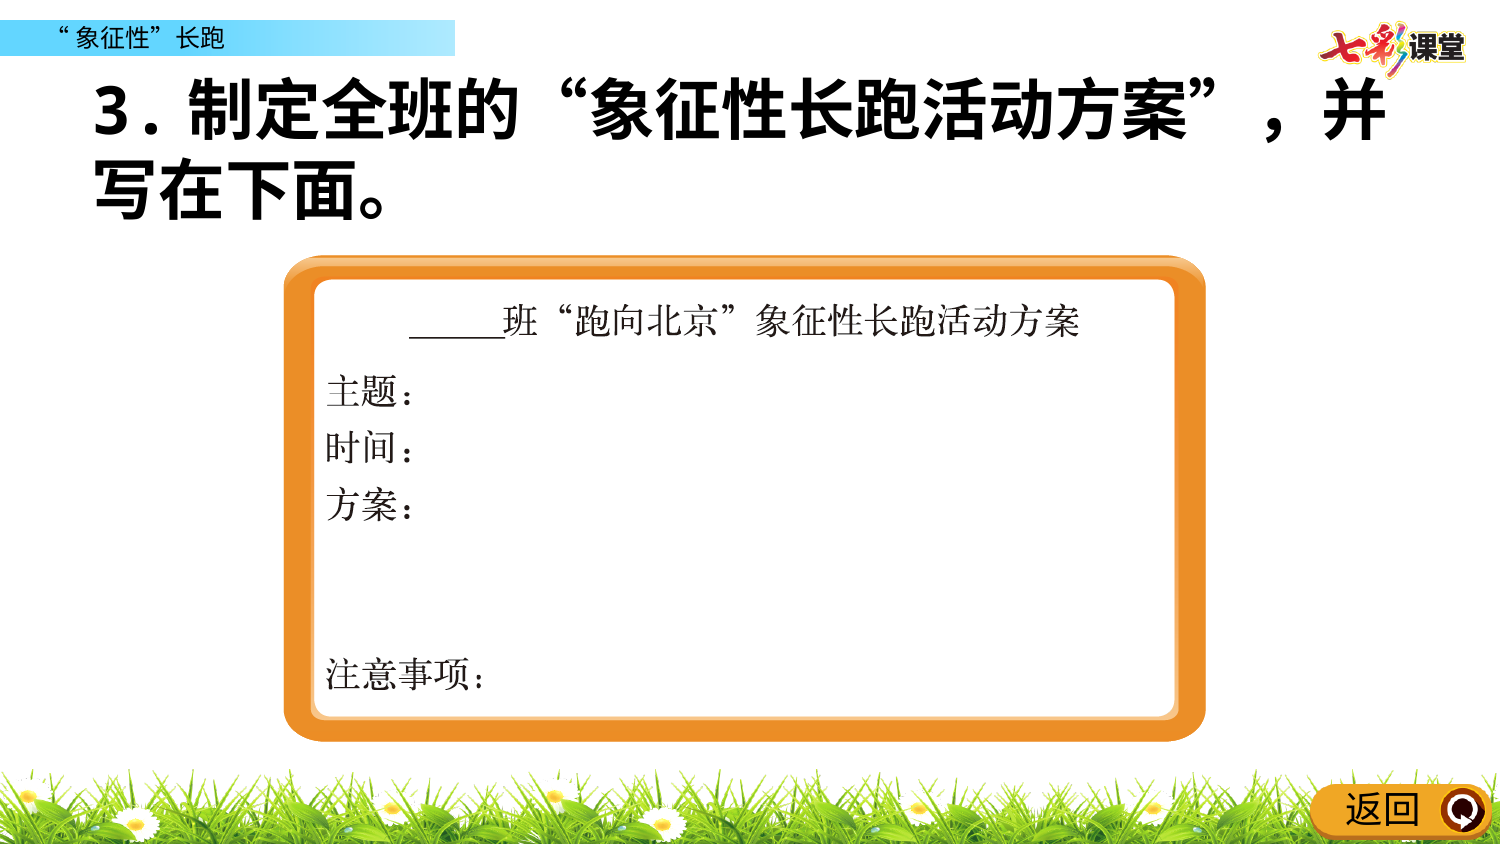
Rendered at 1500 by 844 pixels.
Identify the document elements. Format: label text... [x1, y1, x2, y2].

picture [278, 252, 1212, 745]
picture [0, 769, 1500, 844]
picture [1316, 20, 1468, 80]
text_box 3.制定全班的“象征性长跑活动方案”，并写在下面。 [76, 60, 1443, 236]
